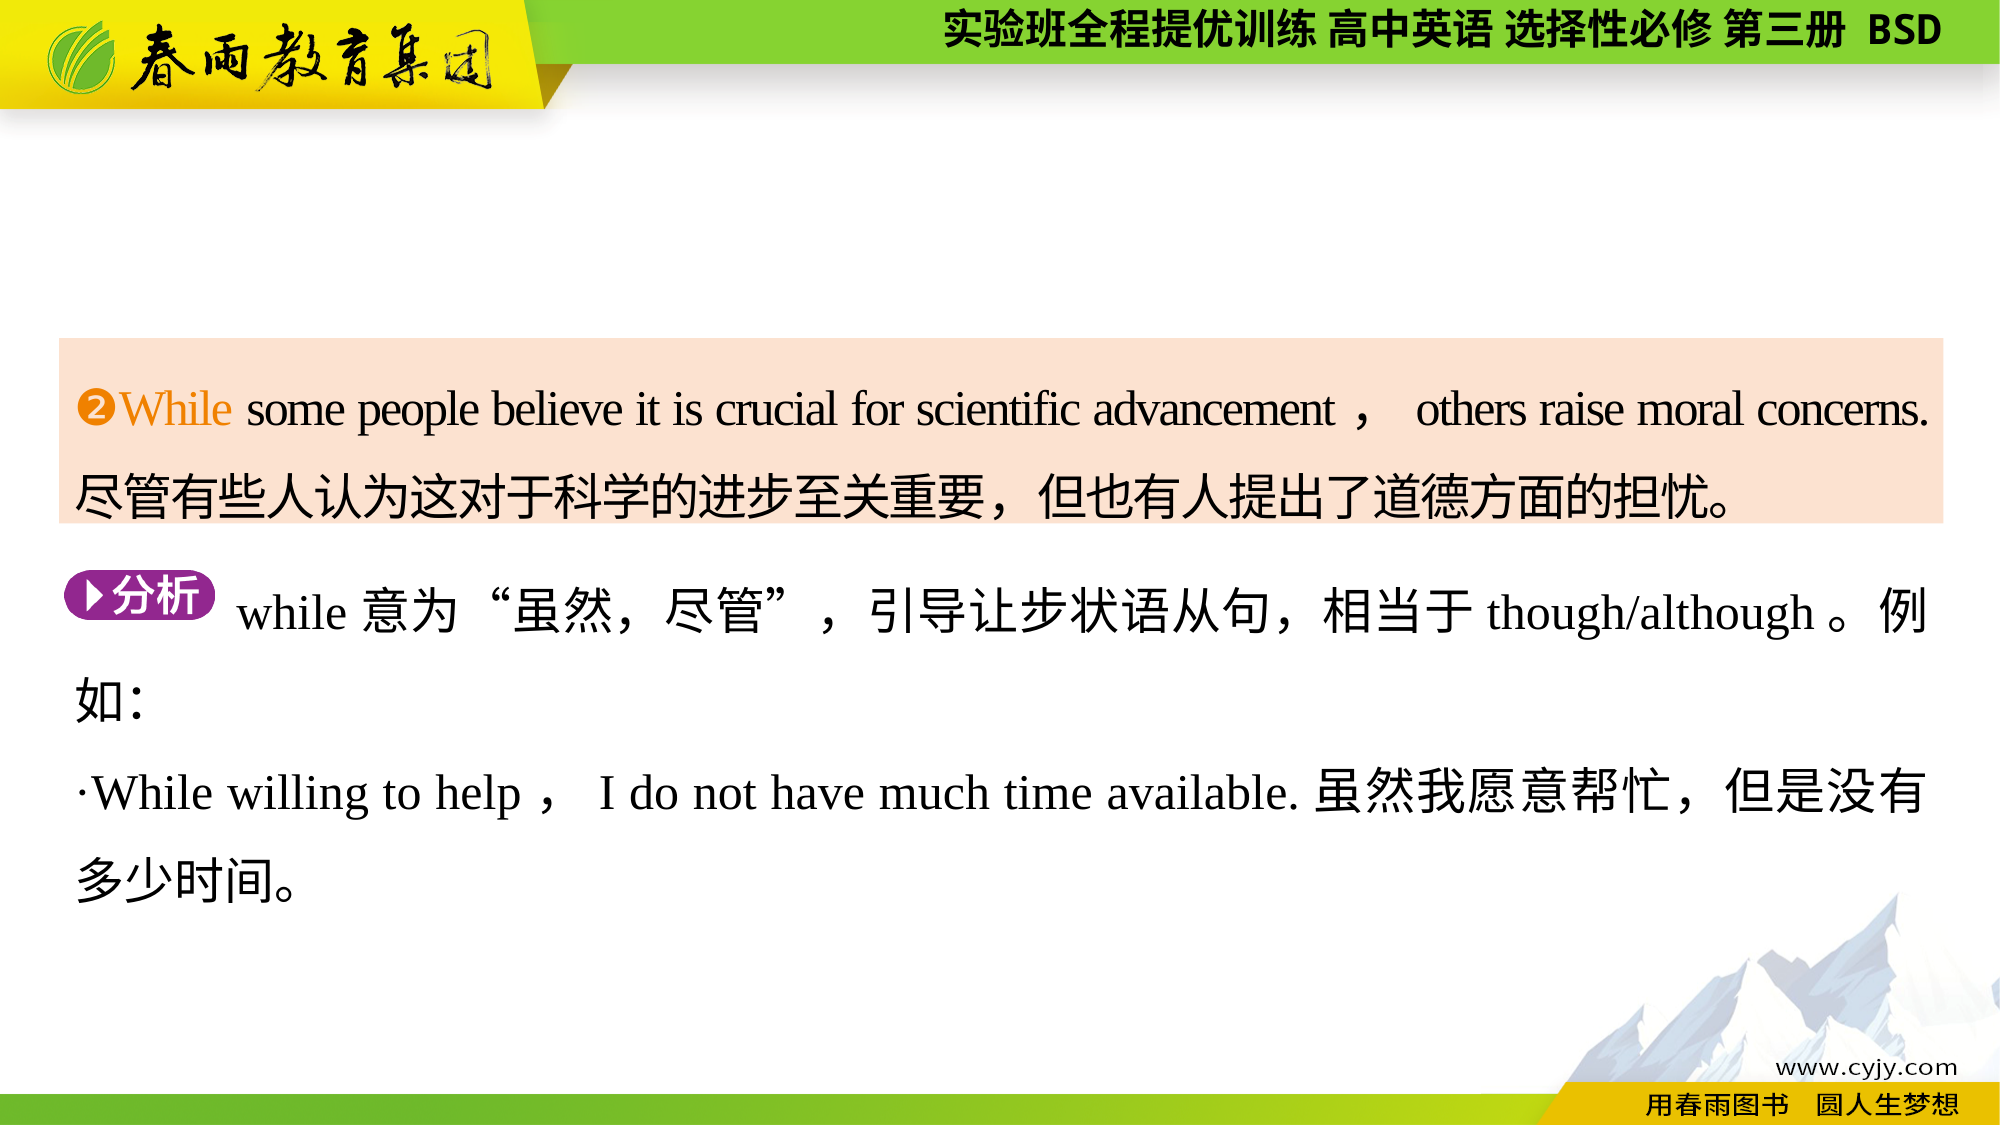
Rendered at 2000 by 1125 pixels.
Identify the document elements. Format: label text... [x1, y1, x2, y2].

text_box while意为“虽然，尽管”，引导让步状语从句，相当于though/although。例如： ·While willing to help，I do not have much time available.虽然我愿意帮忙，但是没有多少时间。 [59, 541, 1944, 917]
list ❷While some people believe it is crucial for scientific advancement，others raise moral concerns. 尽管有些人认为这对于科学的进步至关重要，但也有人提出了道德方面的担忧。 [59, 338, 1944, 524]
picture [0, 0, 2000, 1125]
